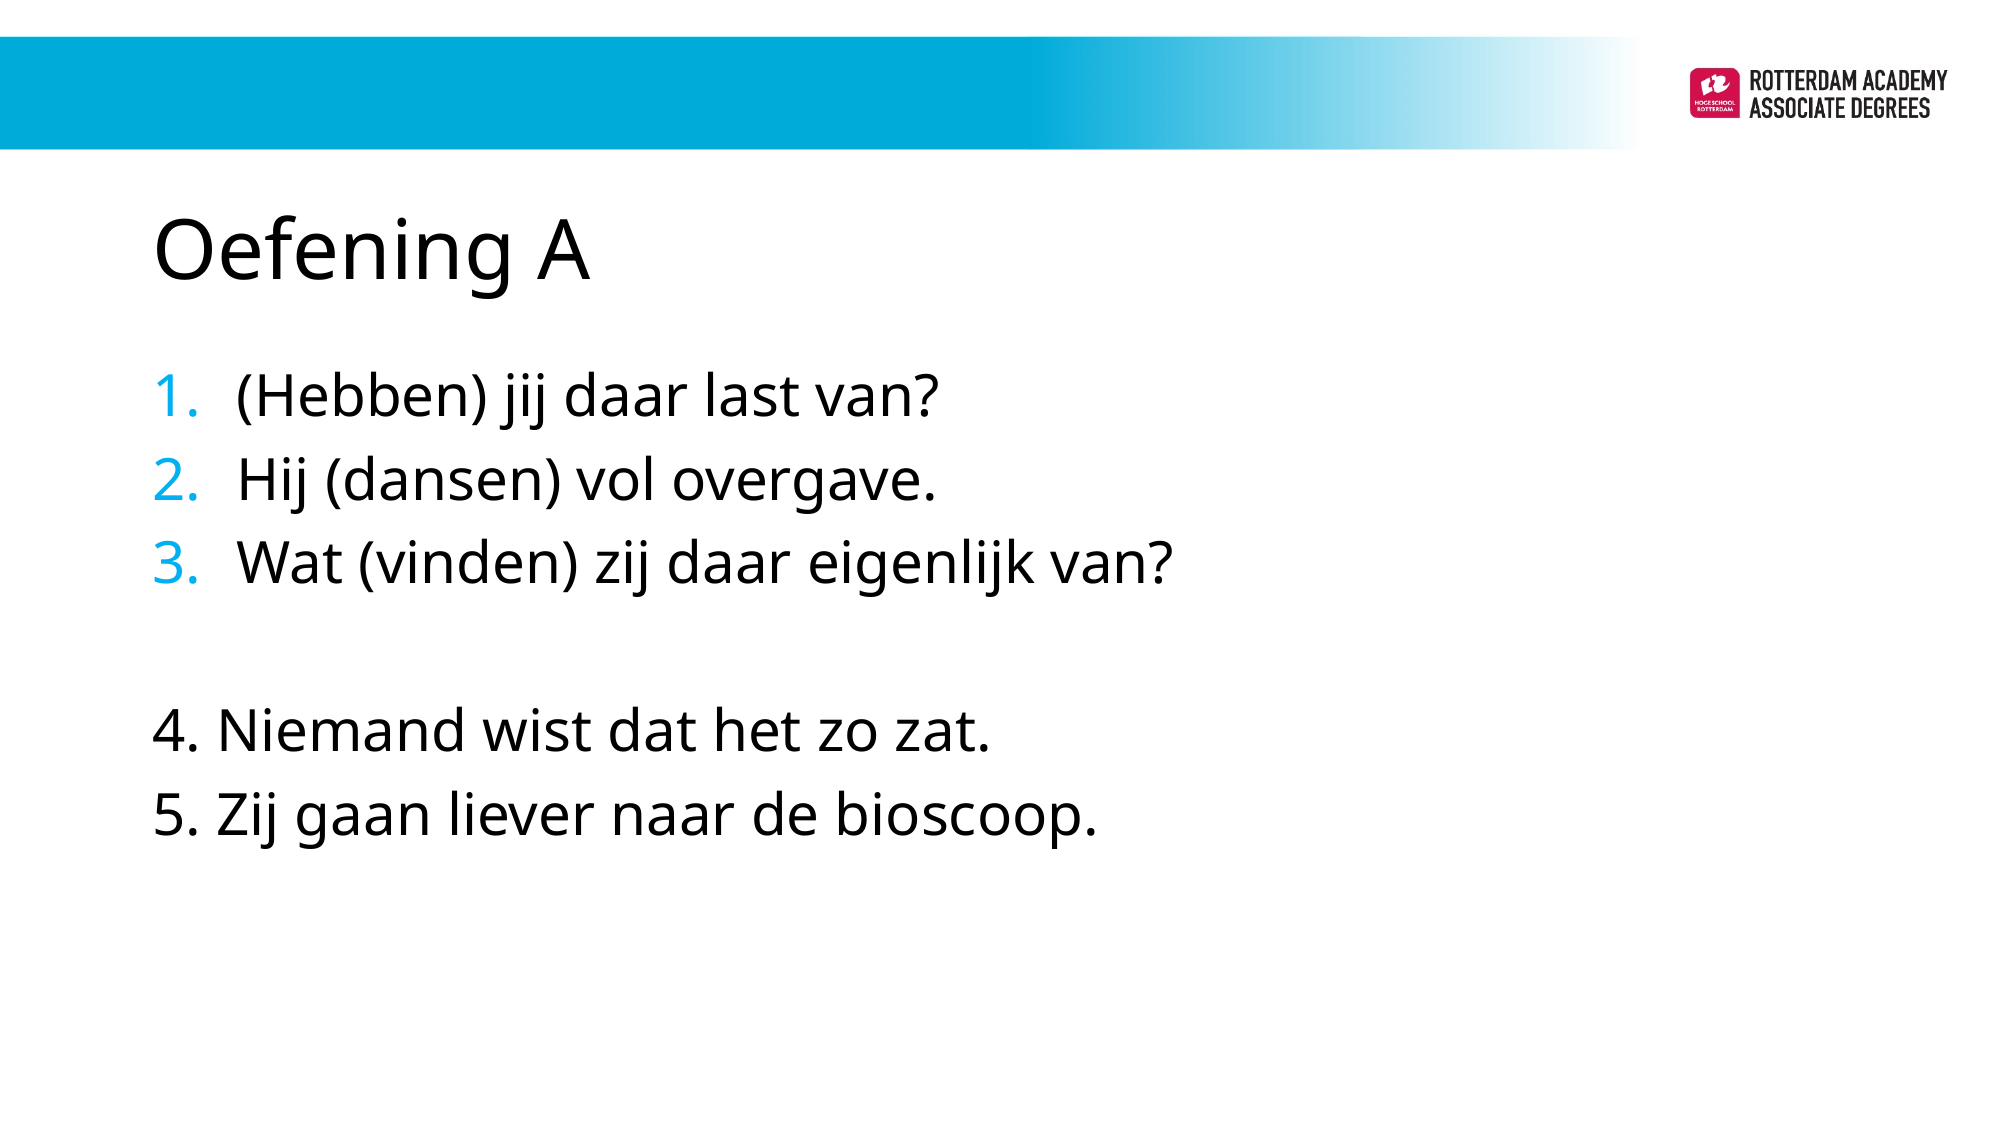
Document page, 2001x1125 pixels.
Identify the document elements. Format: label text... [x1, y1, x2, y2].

picture [0, 0, 2000, 184]
title Oefening A [137, 175, 1863, 329]
list (Hebben) jij daar last van? Hij (dansen) vol overgave. Wat (vinden) zij daar eigenlijk van? 4. Niemand wist dat het zo zat. 5. Zij gaan liever naar de bioscoop. [137, 358, 1863, 1053]
